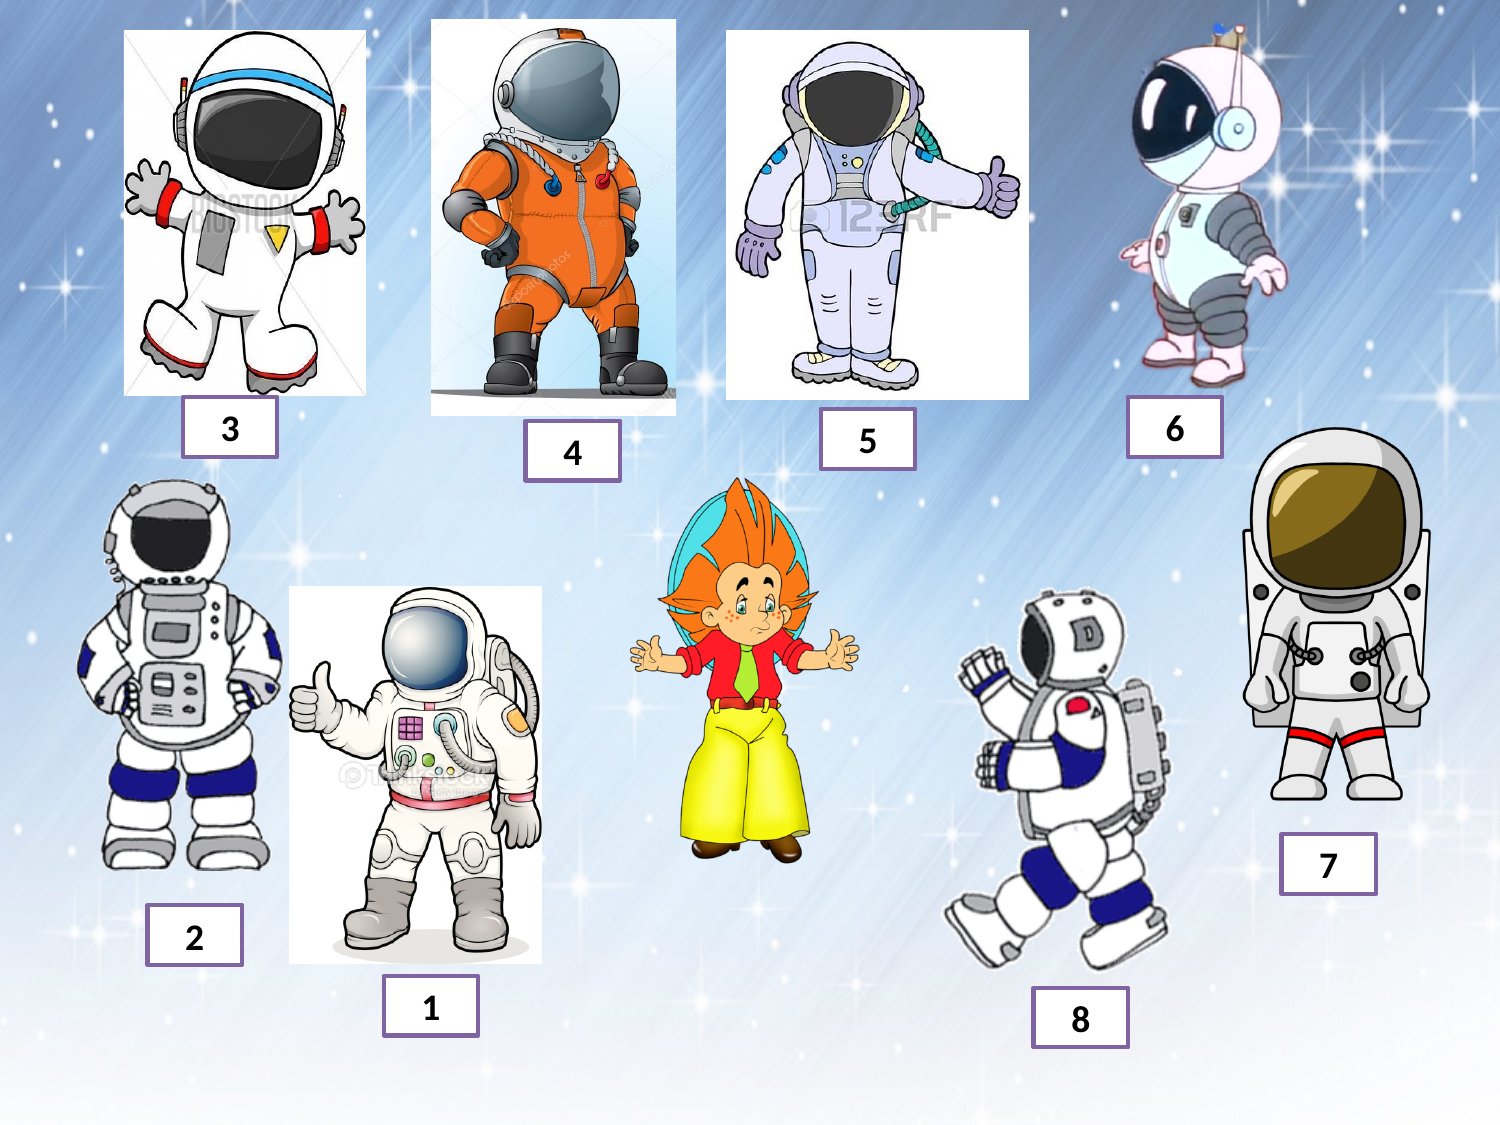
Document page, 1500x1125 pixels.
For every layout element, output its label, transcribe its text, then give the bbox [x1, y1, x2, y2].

picture [726, 30, 1029, 400]
picture [619, 467, 869, 866]
picture [903, 396, 1500, 974]
text_box 7 [1279, 837, 1378, 896]
text_box 4 [523, 424, 622, 483]
picture [123, 30, 367, 396]
text_box 3 [181, 404, 279, 459]
text_box 1 [382, 974, 480, 1038]
text_box 8 [1031, 986, 1130, 1049]
picture [1115, 18, 1290, 389]
picture [76, 479, 542, 964]
picture [430, 18, 677, 417]
text_box 5 [819, 408, 917, 471]
text_box 2 [145, 903, 244, 967]
text_box 6 [1126, 397, 1173, 459]
